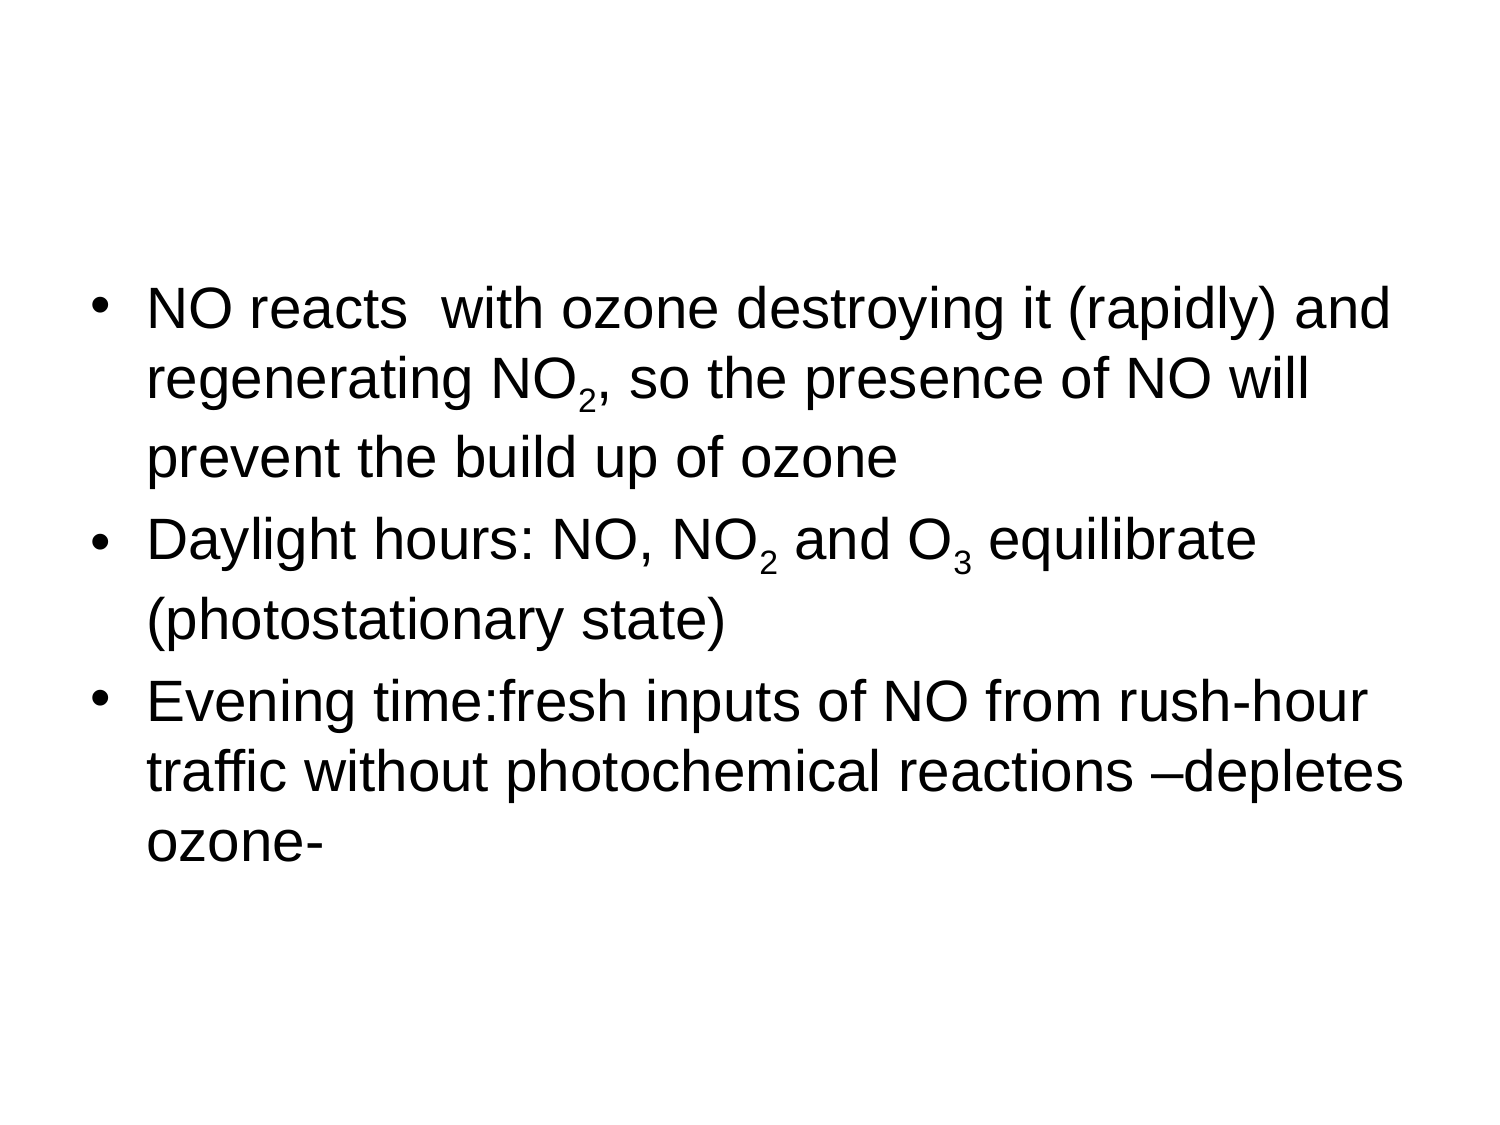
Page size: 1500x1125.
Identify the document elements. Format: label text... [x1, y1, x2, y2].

list NO reacts with ozone destroying it (rapidly) and regenerating NO2, so the presence of NO will prevent the build up of ozone Daylight hours: NO, NO2 and O3 equilibrate (photostationary state) Evening time:fresh inputs of NO from rush-hour traffic without photochemical reactions –depletes ozone- [75, 262, 1425, 1005]
